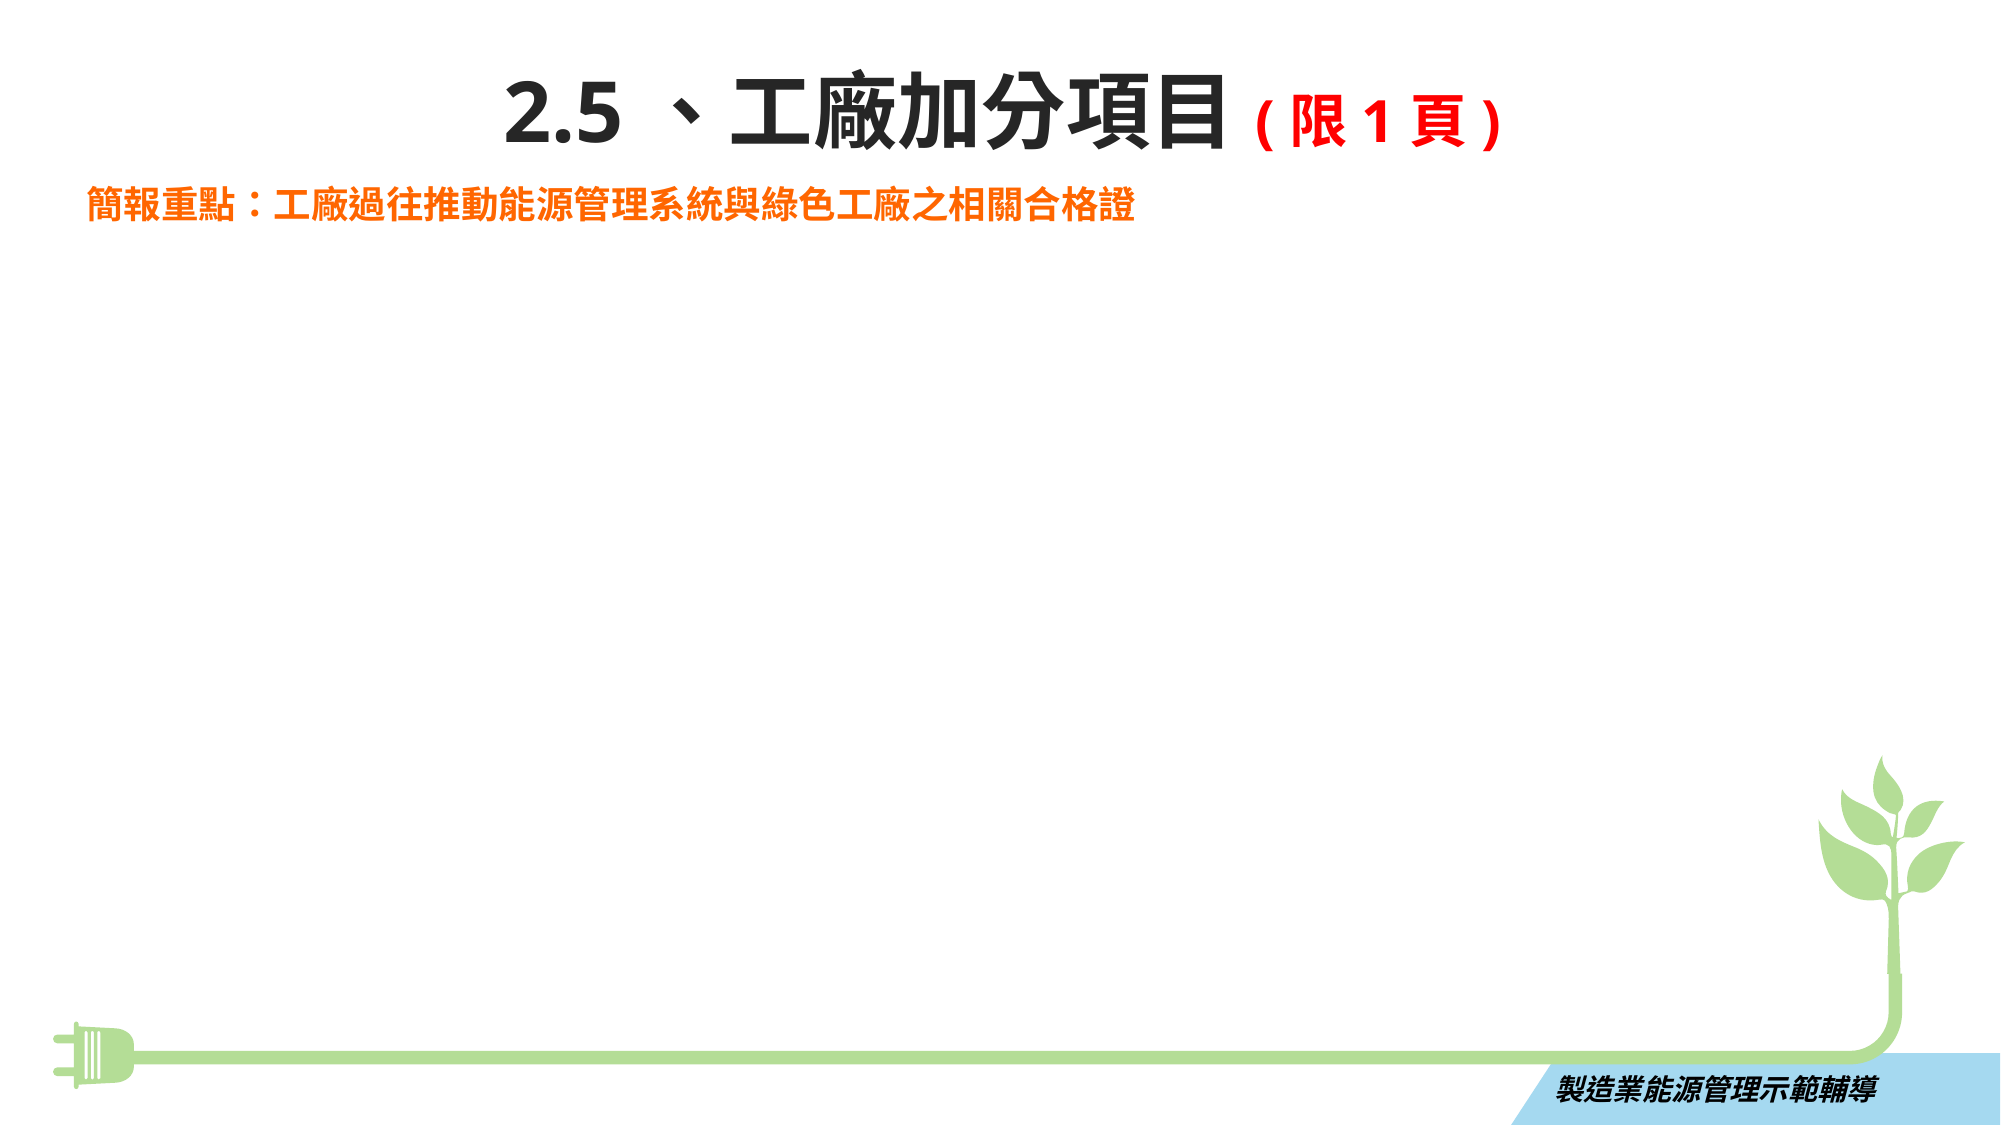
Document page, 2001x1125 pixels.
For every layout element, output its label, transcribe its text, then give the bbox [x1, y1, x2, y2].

text_box 簡報重點：工廠過往推動能源管理系統與綠色工廠之相關合格證 [86, 174, 1412, 234]
list 2.5、工廠加分項目(限1頁) [53, 55, 1952, 175]
